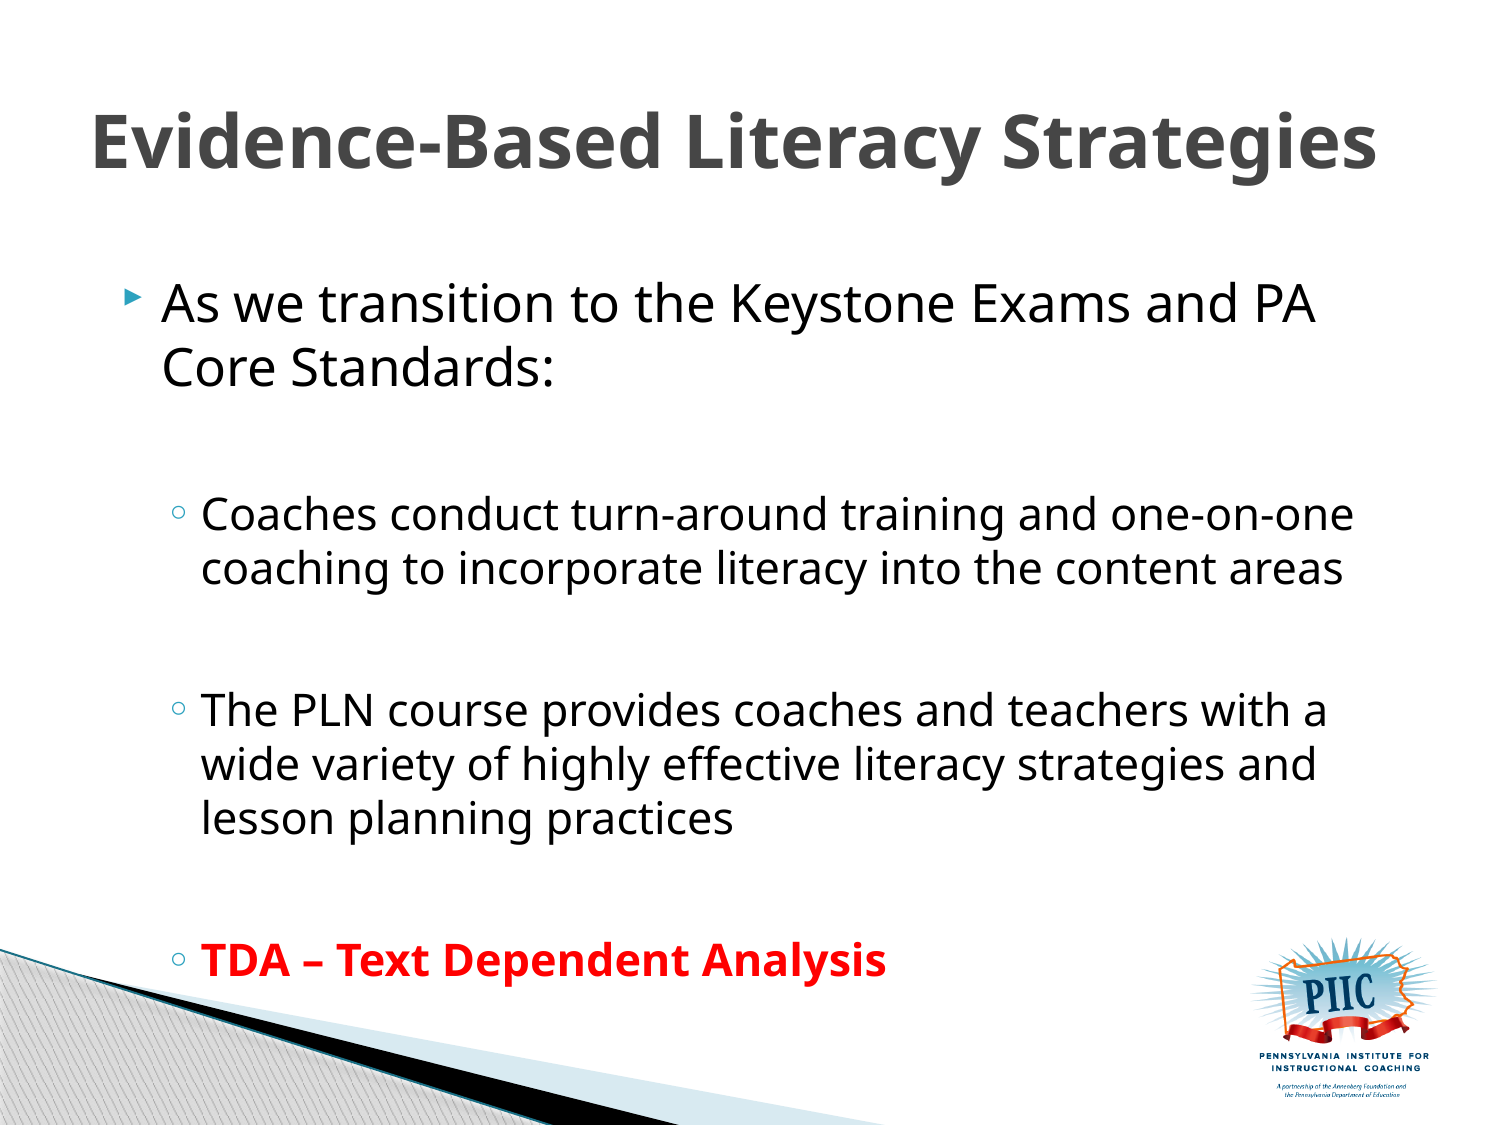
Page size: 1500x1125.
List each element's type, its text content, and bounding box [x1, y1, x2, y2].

list As we transition to the Keystone Exams and PA Core Standards: Coaches conduct turn-around training and one-on-one coaching to incorporate literacy into the content areas The PLN course provides coaches and teachers with a wide variety of highly effective literacy strategies and lesson planning practices TDA – Text Dependent Analysis [90, 262, 1440, 1005]
picture [1249, 937, 1438, 1099]
title Evidence-Based Literacy Strategies [75, 45, 1425, 233]
